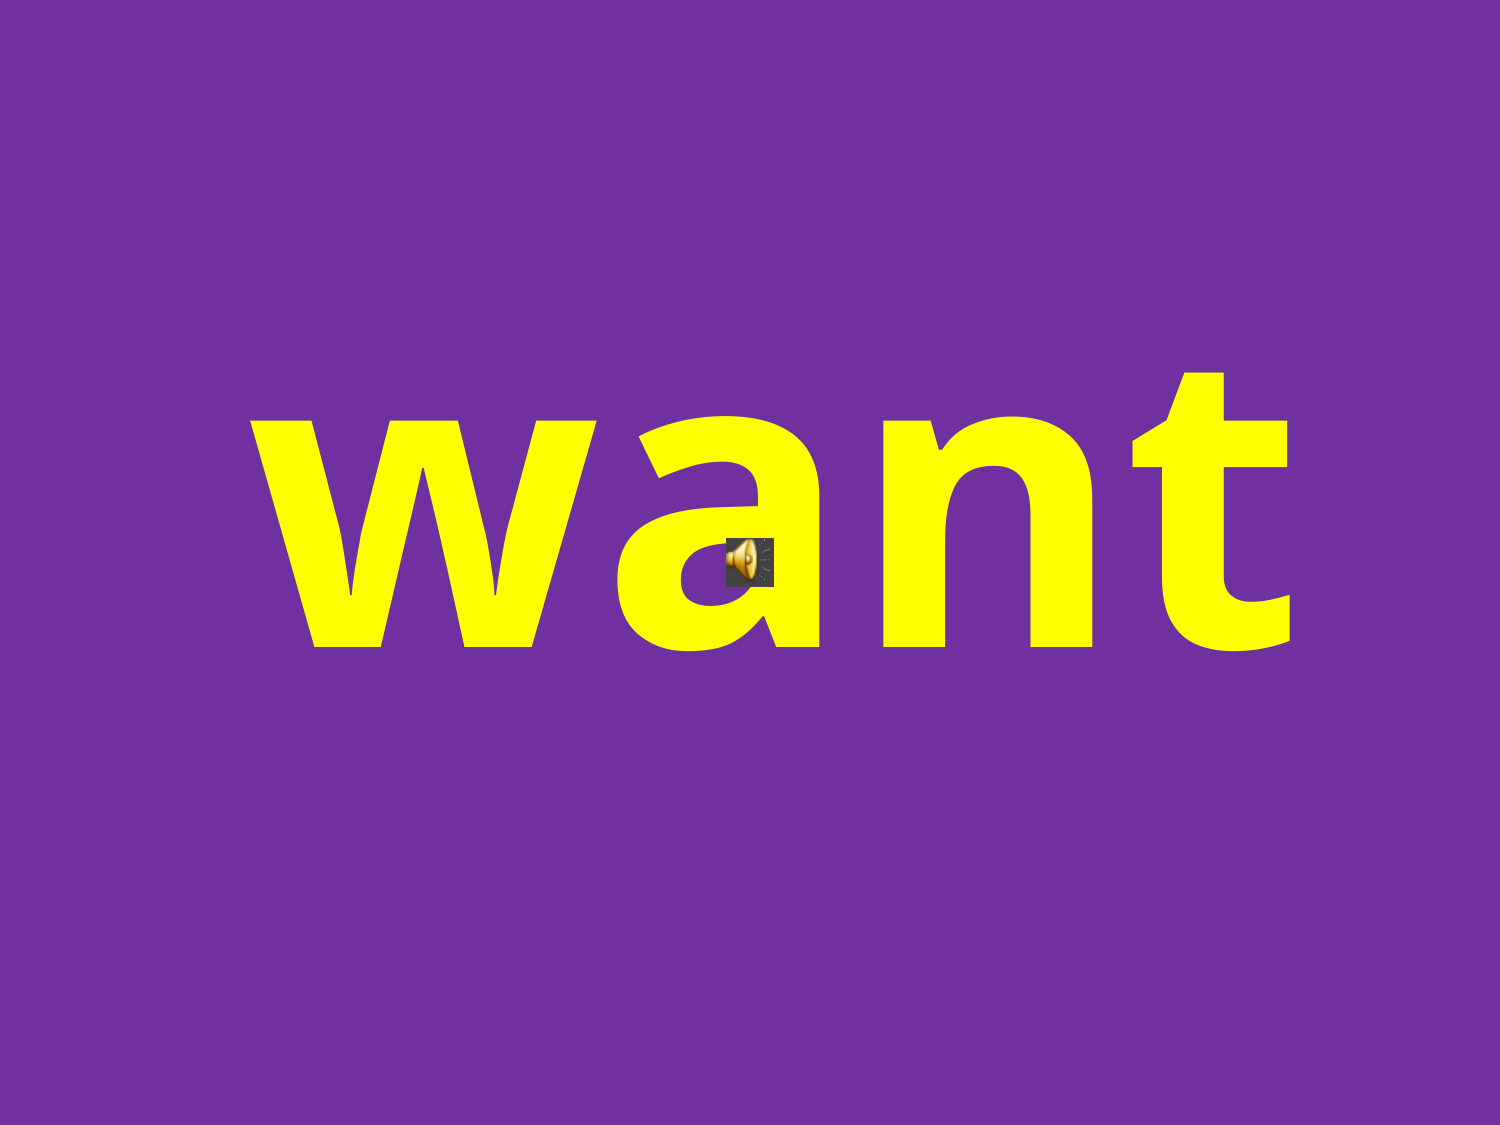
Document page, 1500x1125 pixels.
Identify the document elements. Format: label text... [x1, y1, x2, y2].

text_box want [99, 224, 1450, 738]
picture [724, 537, 776, 588]
